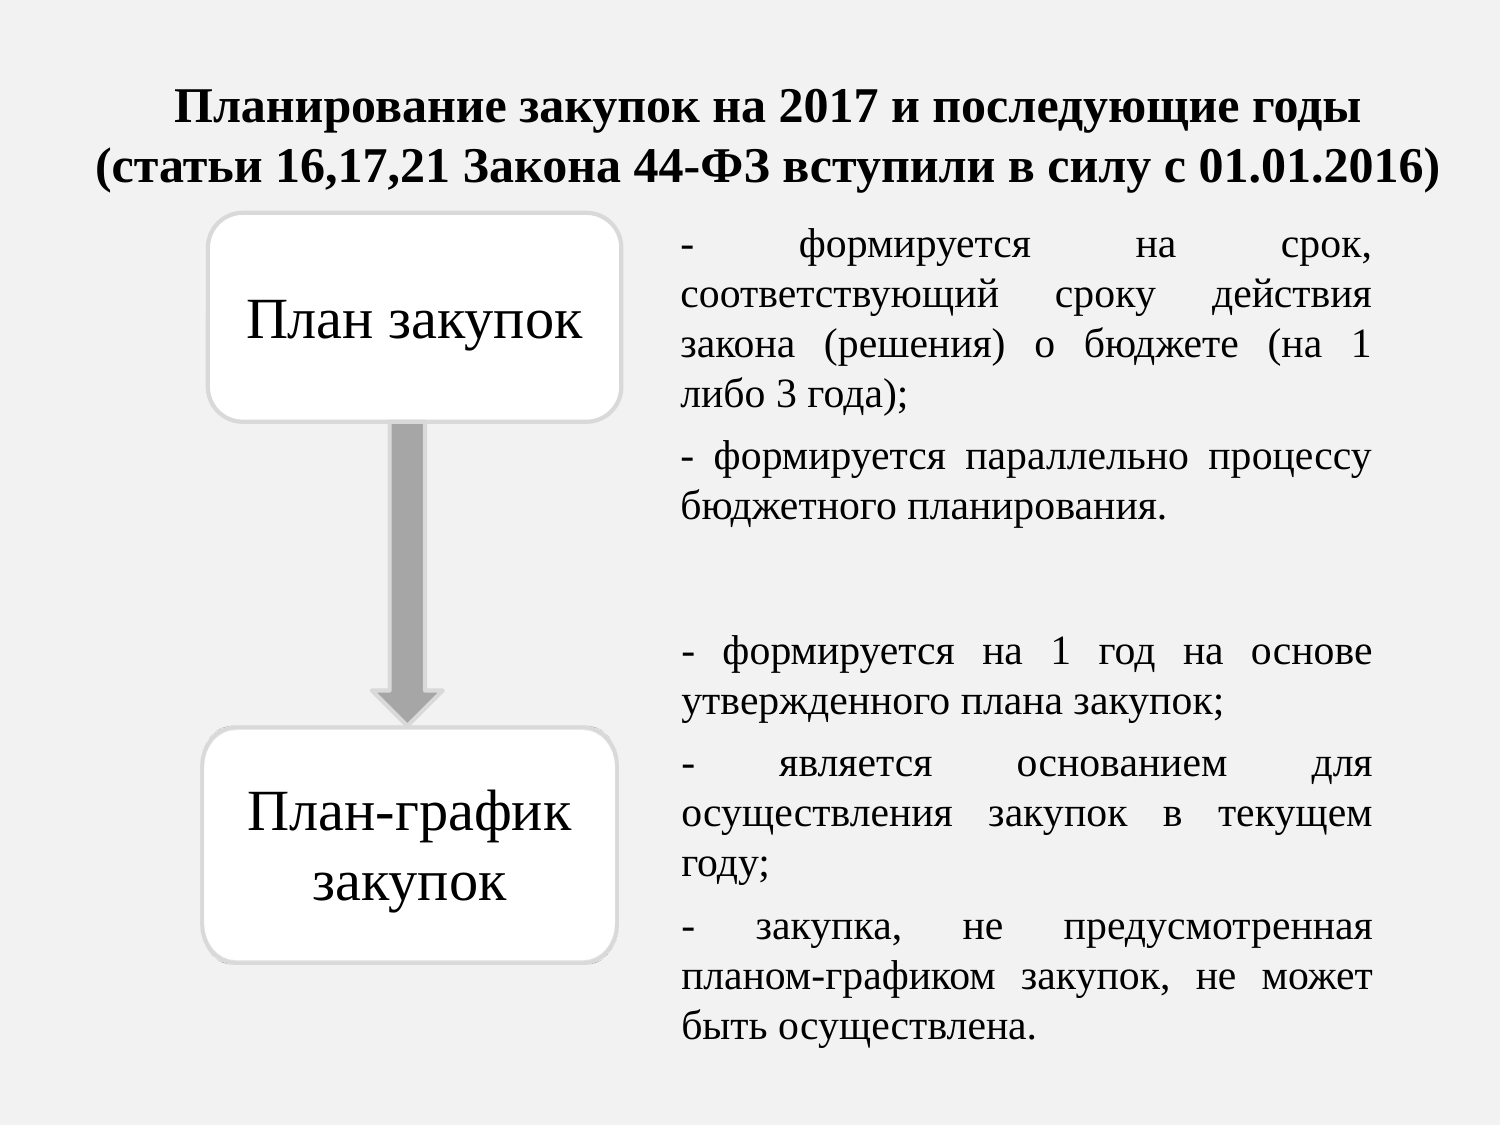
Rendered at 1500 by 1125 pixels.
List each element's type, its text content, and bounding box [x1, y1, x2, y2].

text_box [200, 207, 1389, 1060]
text_box Планирование закупок на 2017 и последующие годы (статьи 16,17,21 Закона 44-ФЗ вступили в силу с 01.01.2016) [76, 65, 1459, 201]
